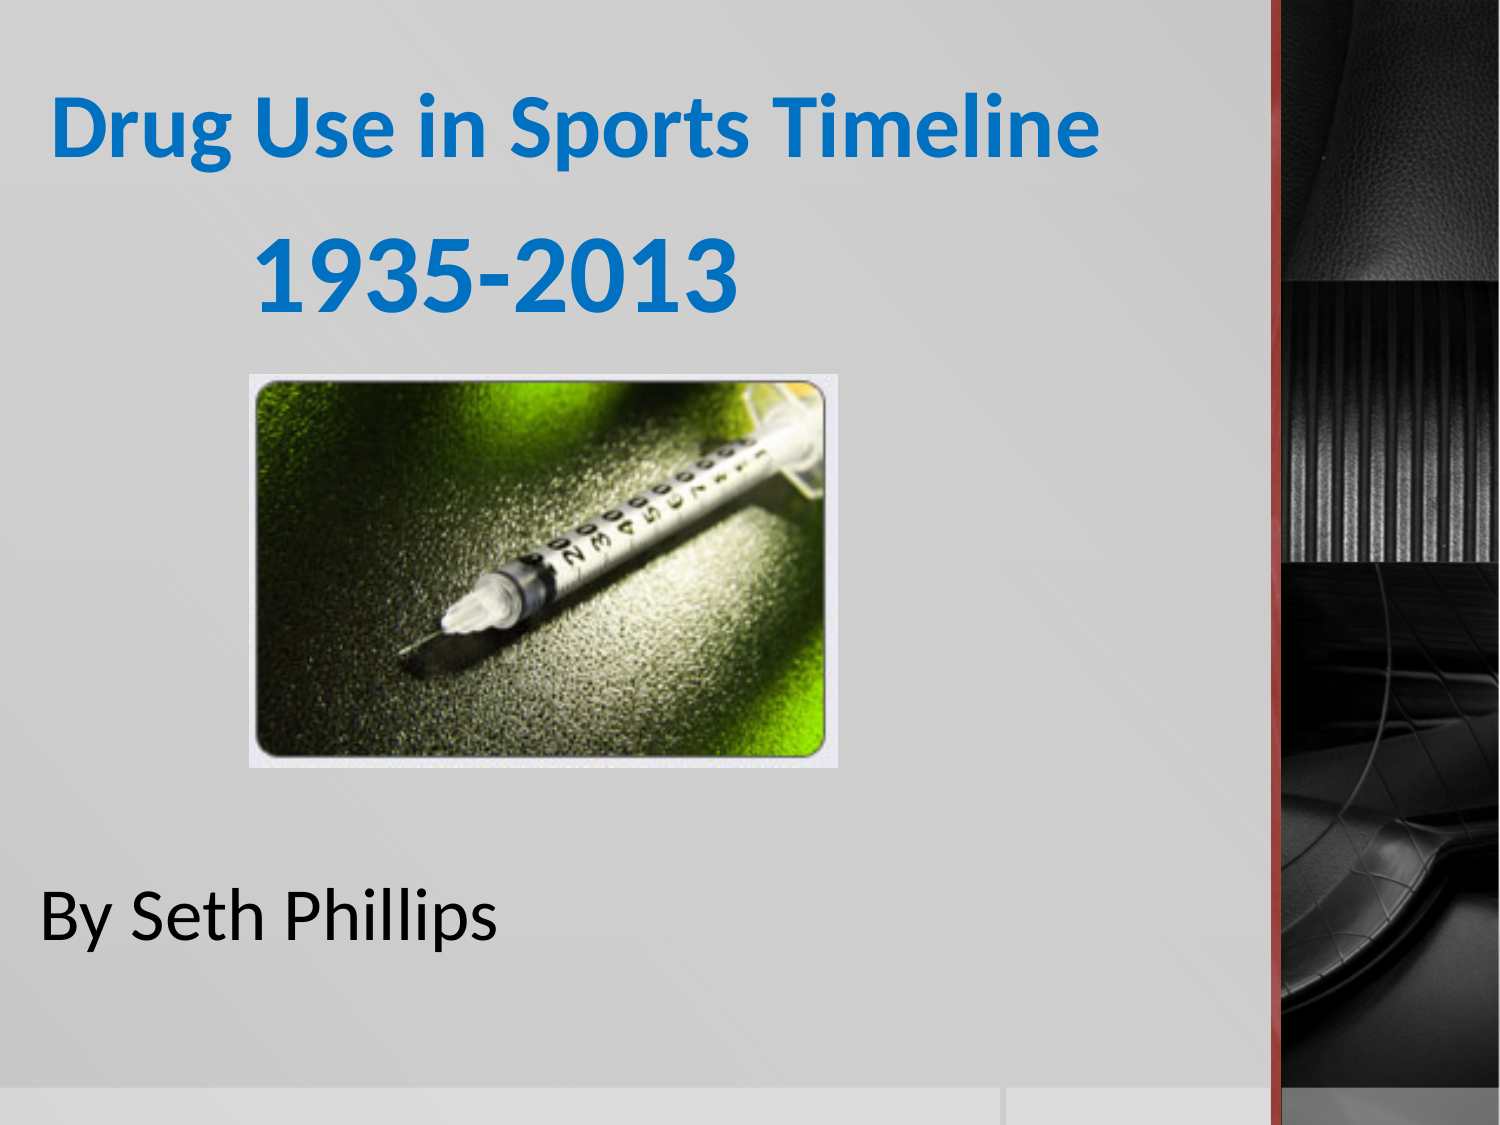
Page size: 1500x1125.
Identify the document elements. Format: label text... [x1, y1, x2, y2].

picture [1281, 0, 1500, 1087]
picture [249, 374, 838, 768]
text_box By Seth Phillips [24, 857, 813, 963]
title Drug Use in Sports Timeline [50, 0, 1163, 176]
subtitle 1935-2013 [249, 200, 1363, 325]
